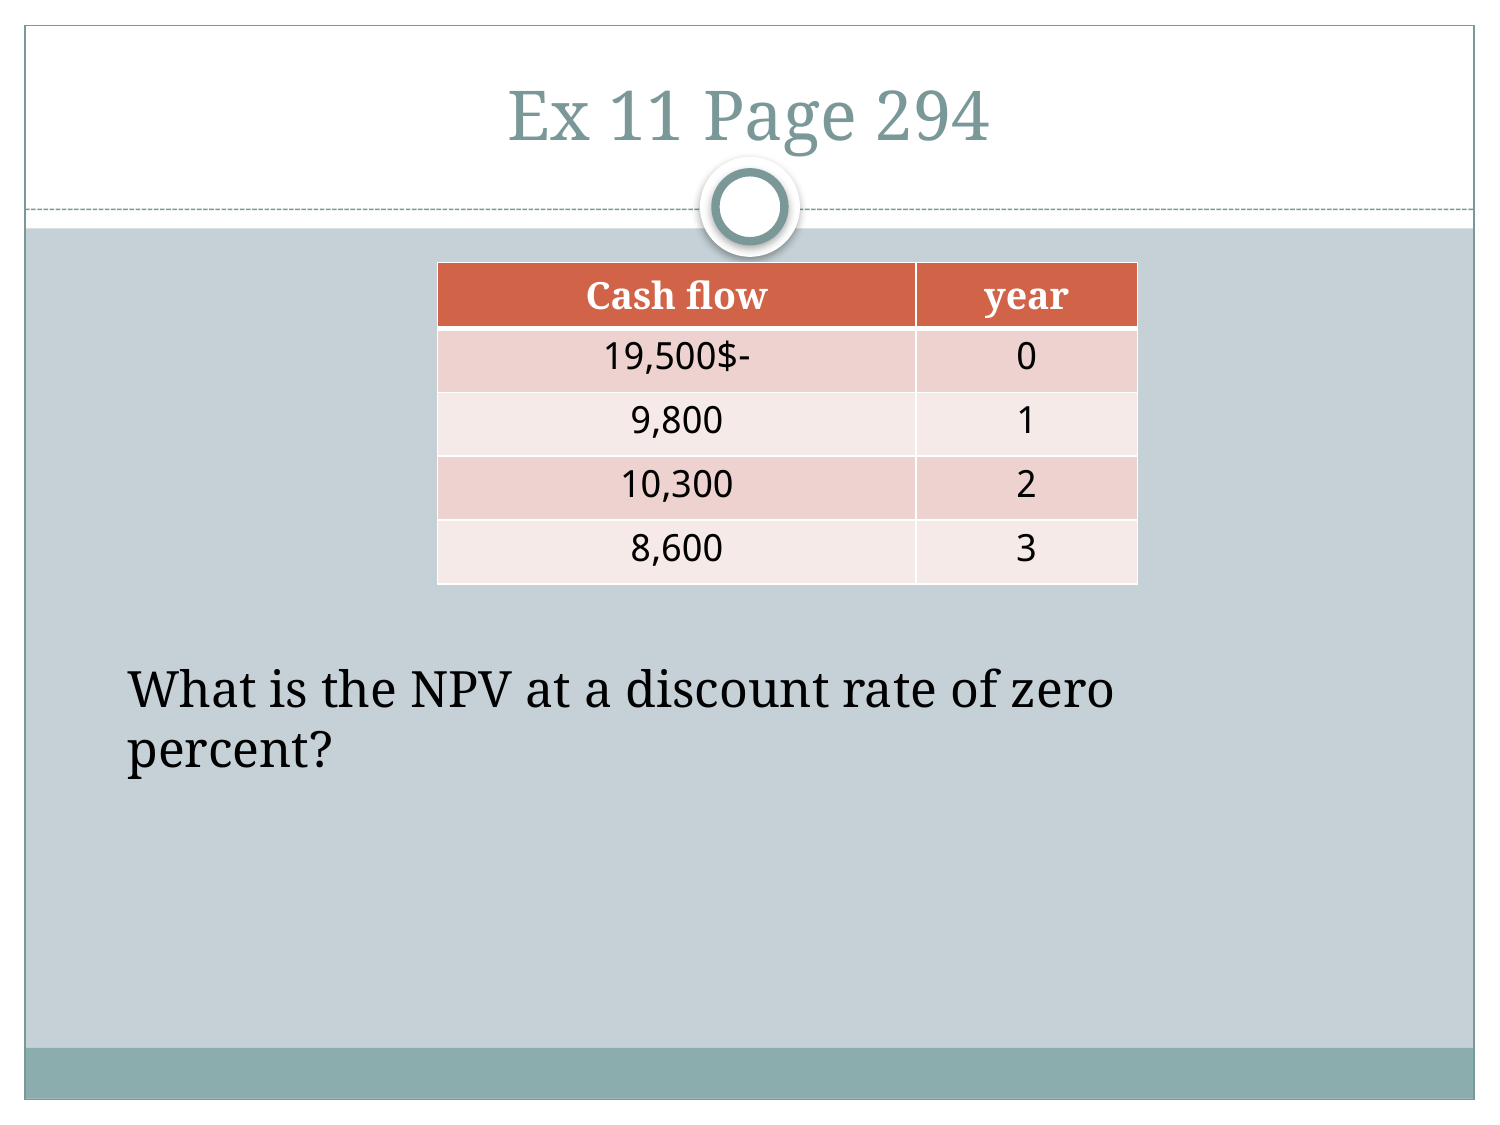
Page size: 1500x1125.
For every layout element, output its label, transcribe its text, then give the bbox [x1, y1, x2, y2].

table_cell 0 [917, 331, 1137, 392]
table_cell 9,800 [438, 393, 915, 455]
table_cell -19,500$ [438, 331, 915, 392]
table_cell 10,300 [438, 457, 915, 519]
table_cell 3 [917, 521, 1137, 583]
title Ex 11 Page 294 [49, 37, 1450, 162]
table_header Cash flow [438, 263, 915, 326]
table_cell 1 [917, 393, 1137, 455]
table_cell 8,600 [438, 521, 915, 583]
table_header year [917, 263, 1137, 326]
text_box What is the NPV at a discount rate of zero percent? [112, 649, 1300, 785]
table_cell 2 [917, 457, 1137, 519]
